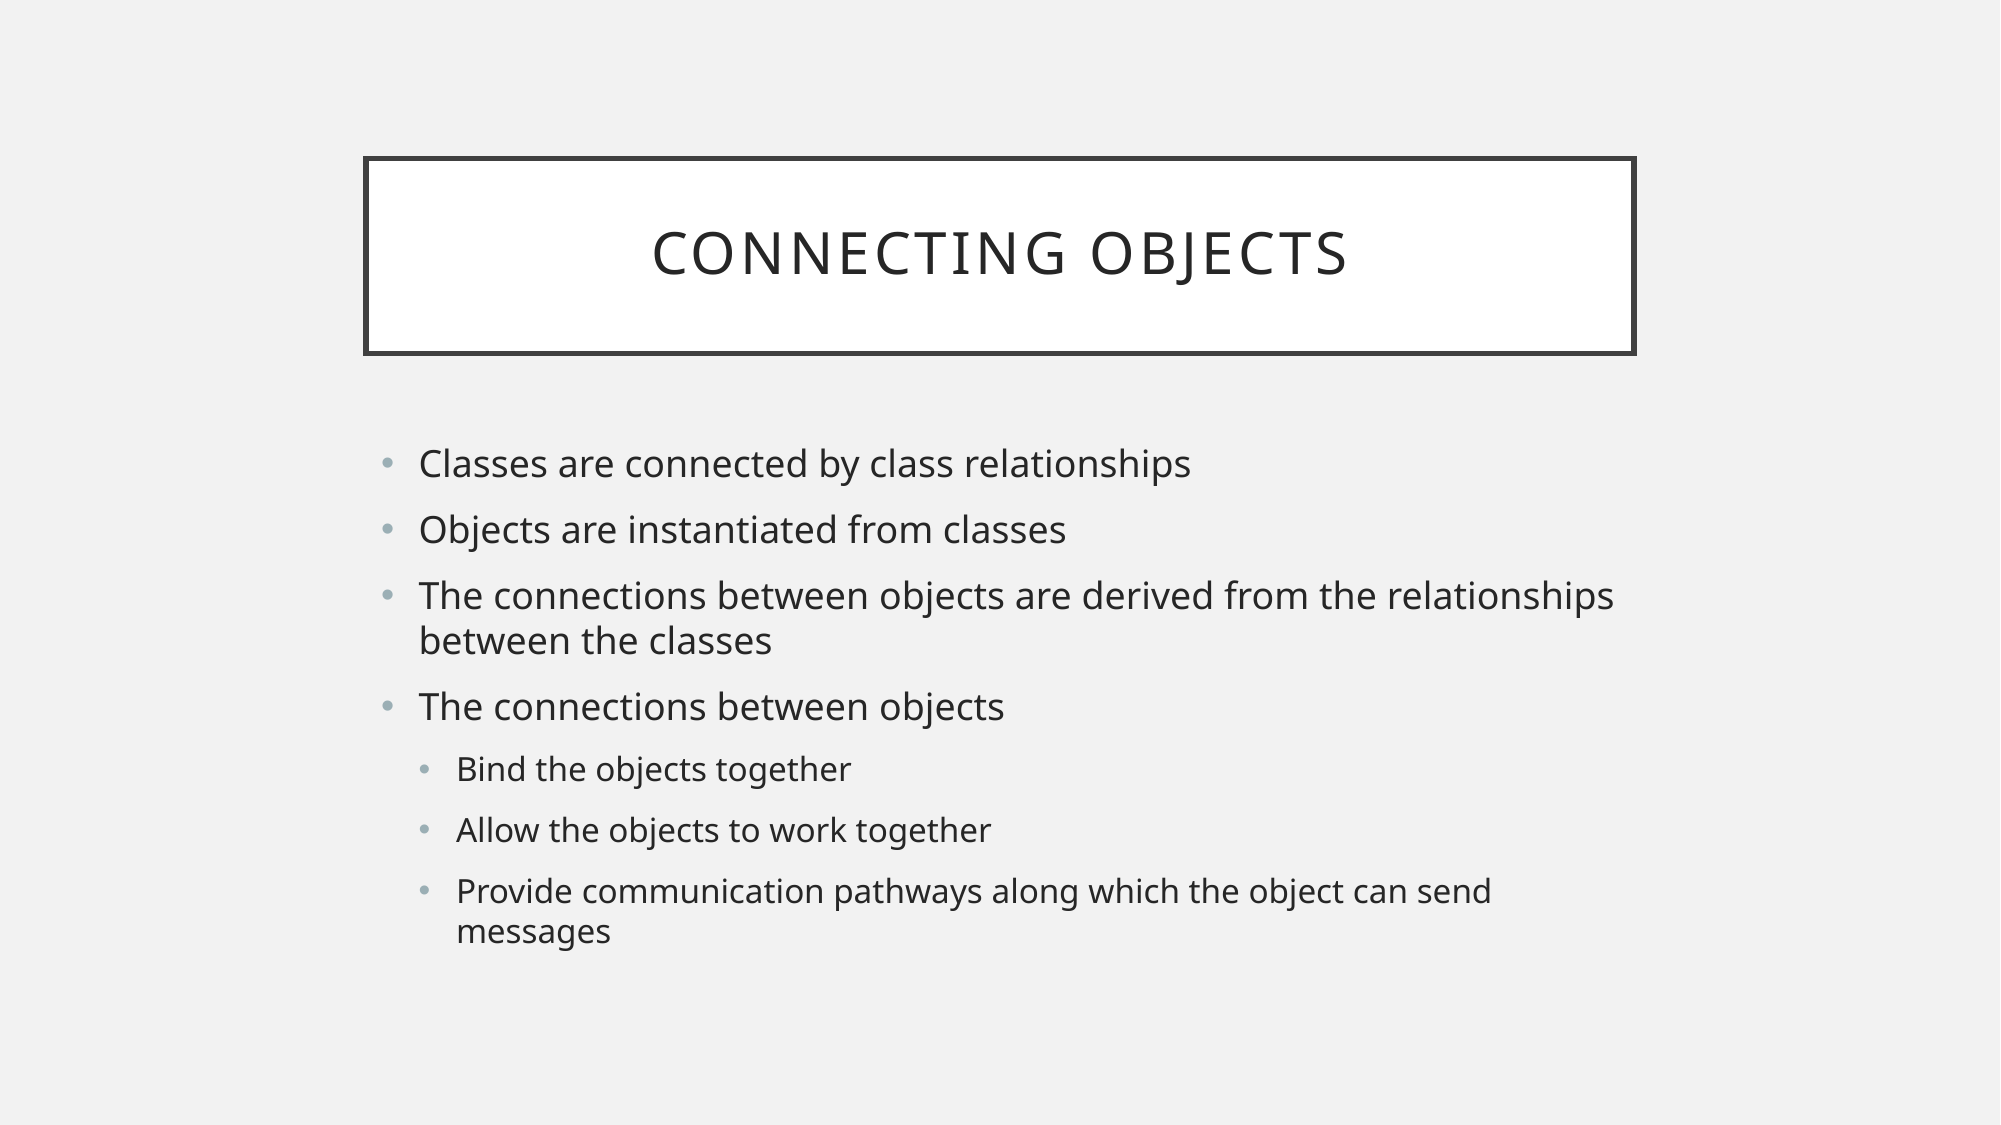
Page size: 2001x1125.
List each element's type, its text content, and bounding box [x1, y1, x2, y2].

list Classes are connected by class relationships Objects are instantiated from classes The connections between objects are derived from the relationships between the classes The connections between objects Bind the objects together Allow the objects to work together Provide communication pathways along which the object can send messages [366, 432, 1634, 942]
title Connecting Objects [363, 156, 1637, 356]
